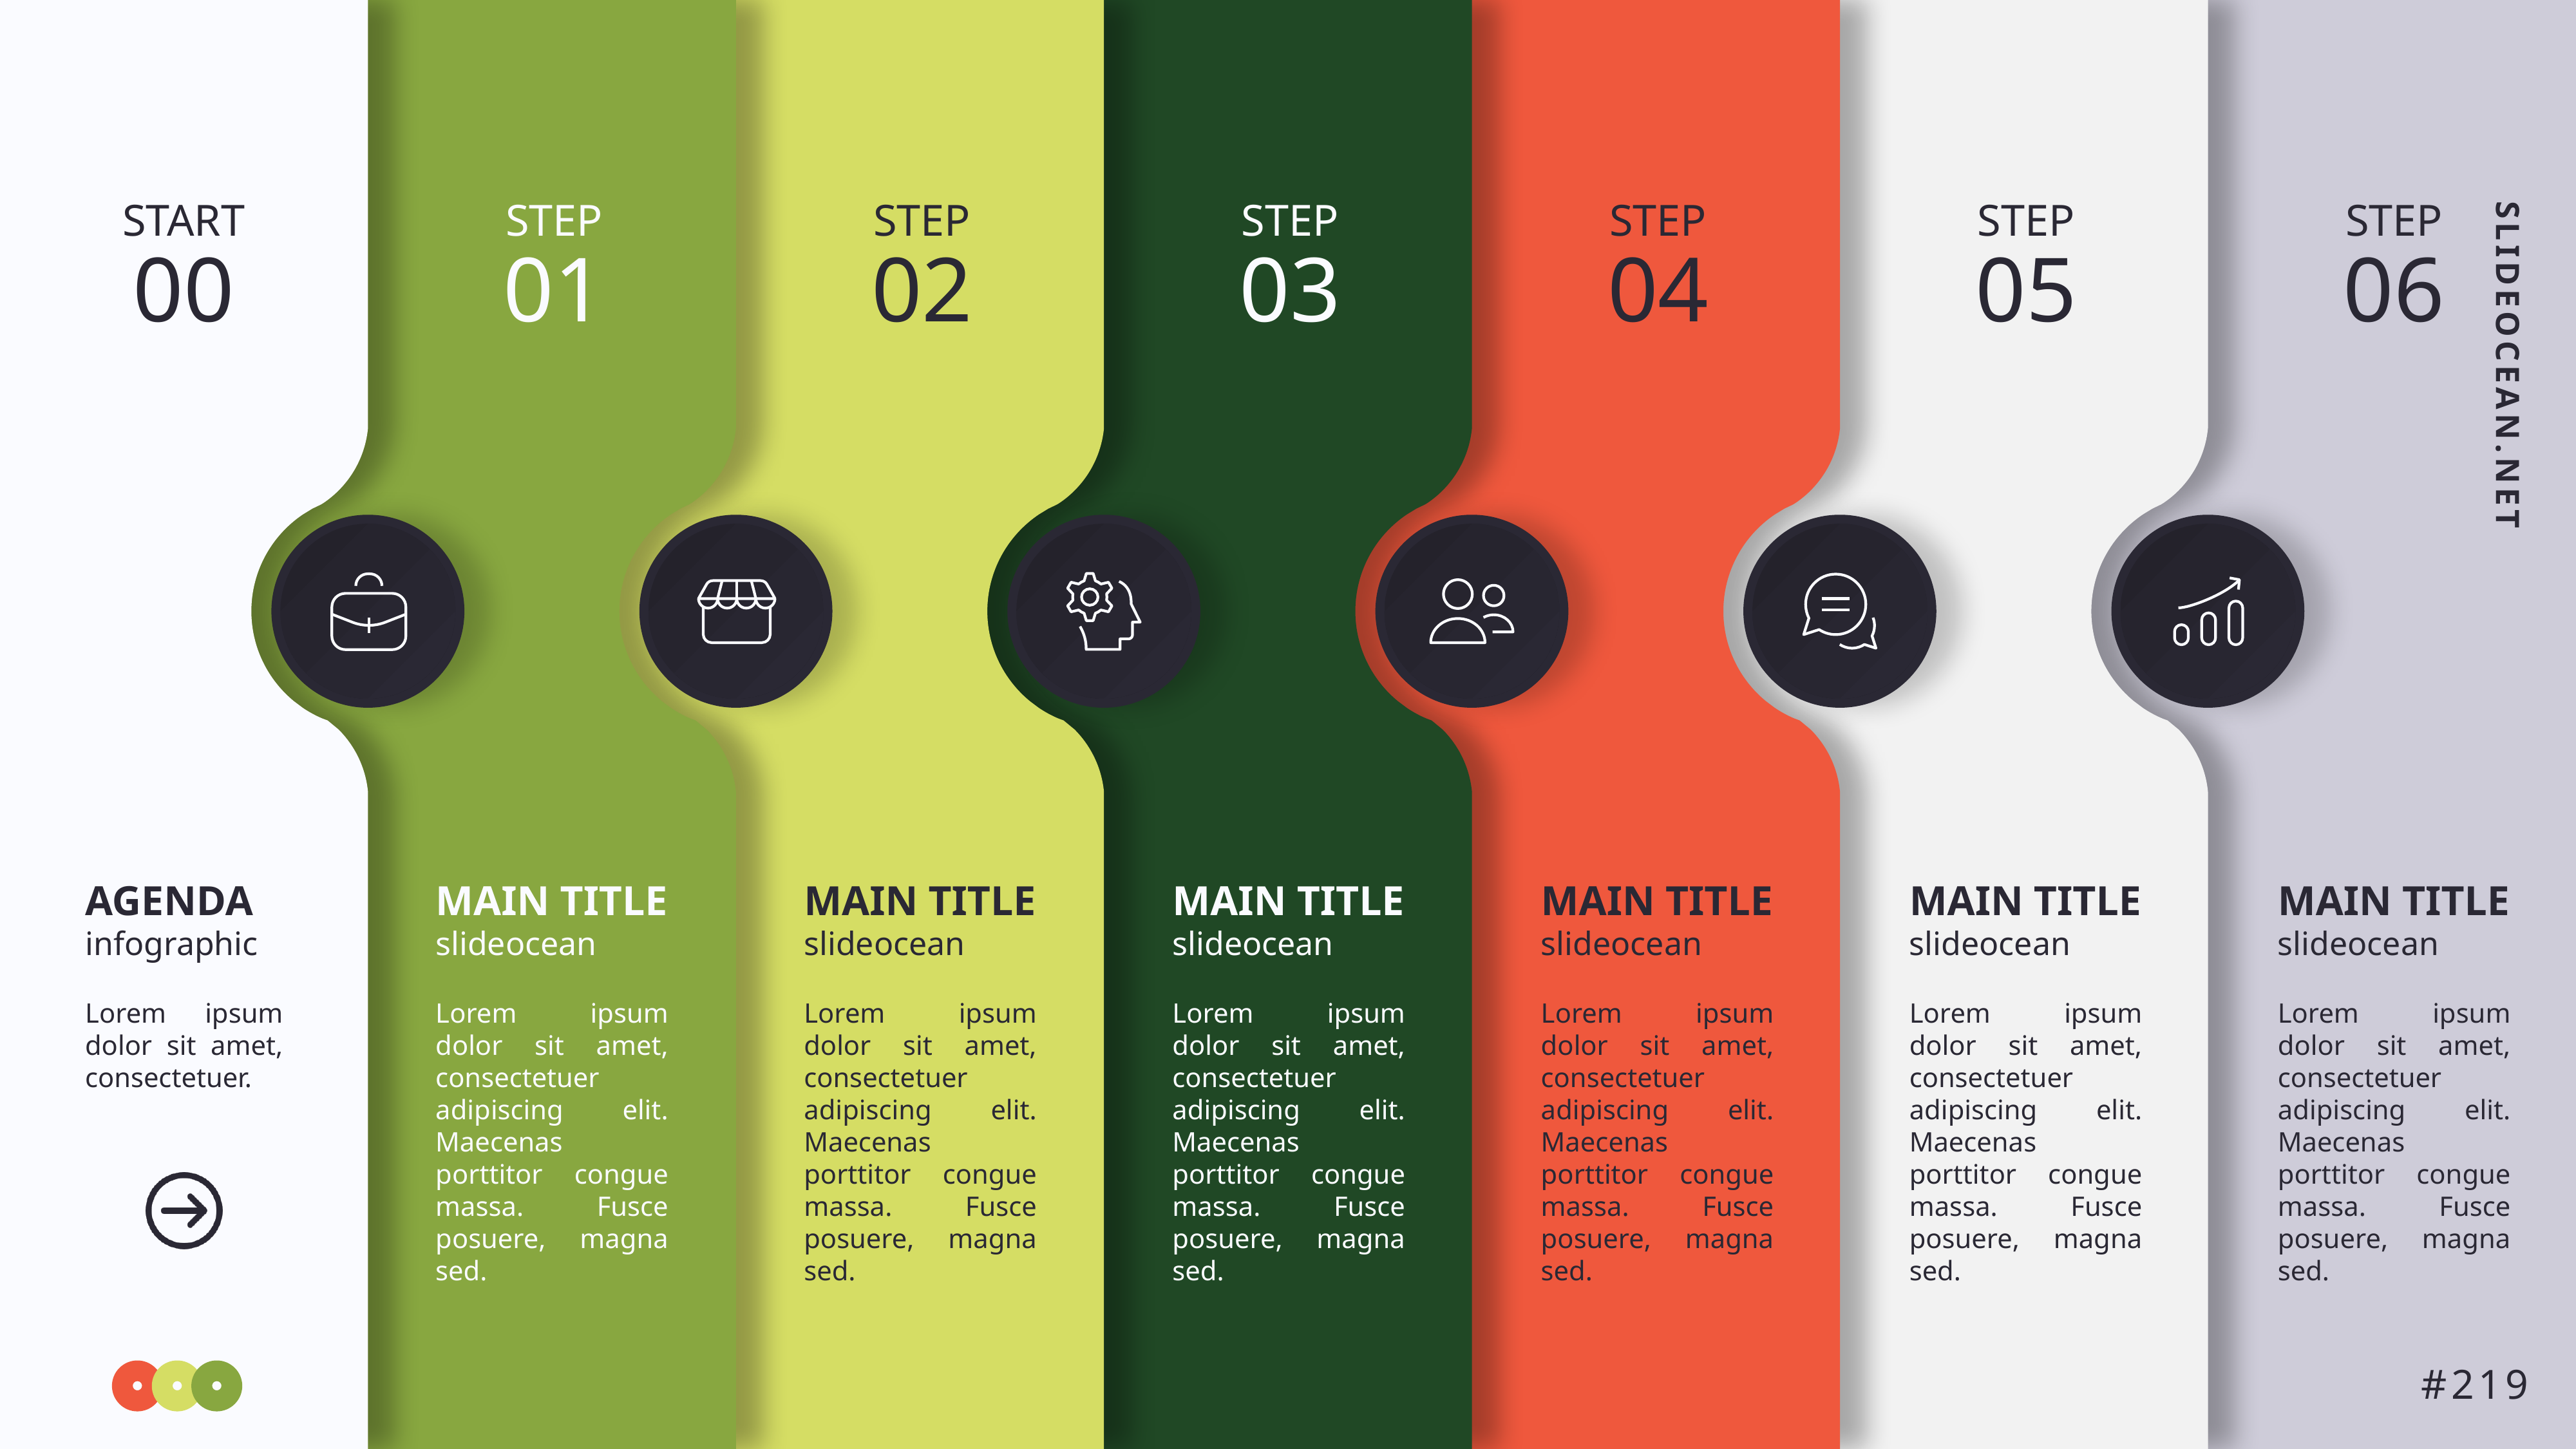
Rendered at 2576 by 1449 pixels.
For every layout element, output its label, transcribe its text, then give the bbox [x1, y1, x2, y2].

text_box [639, 514, 833, 708]
text_box [753, 0, 1105, 1449]
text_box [426, 869, 679, 1262]
text_box [1489, 0, 1841, 1449]
text_box SLIDEOCEAN.NET [2489, 201, 2528, 529]
text_box [386, 0, 737, 1449]
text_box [1007, 514, 1201, 708]
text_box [39, 187, 329, 345]
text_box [1573, 187, 1744, 345]
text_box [1204, 187, 1376, 345]
text_box [1123, 0, 1473, 1449]
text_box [75, 869, 293, 1099]
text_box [837, 187, 1008, 345]
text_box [794, 869, 1047, 1262]
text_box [1531, 869, 1784, 1262]
text_box [2225, 0, 2576, 1449]
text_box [111, 1359, 243, 1412]
text_box [0, 0, 369, 1449]
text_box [270, 514, 465, 708]
picture [135, 1162, 233, 1260]
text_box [1899, 869, 2152, 1262]
text_box [1857, 0, 2210, 1449]
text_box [2268, 869, 2521, 1262]
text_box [468, 187, 640, 345]
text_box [2111, 514, 2305, 708]
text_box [1743, 514, 1937, 708]
text_box #219 [2385, 1359, 2529, 1408]
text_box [1375, 514, 1569, 708]
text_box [2308, 187, 2480, 345]
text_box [1940, 187, 2112, 345]
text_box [1162, 869, 1416, 1262]
